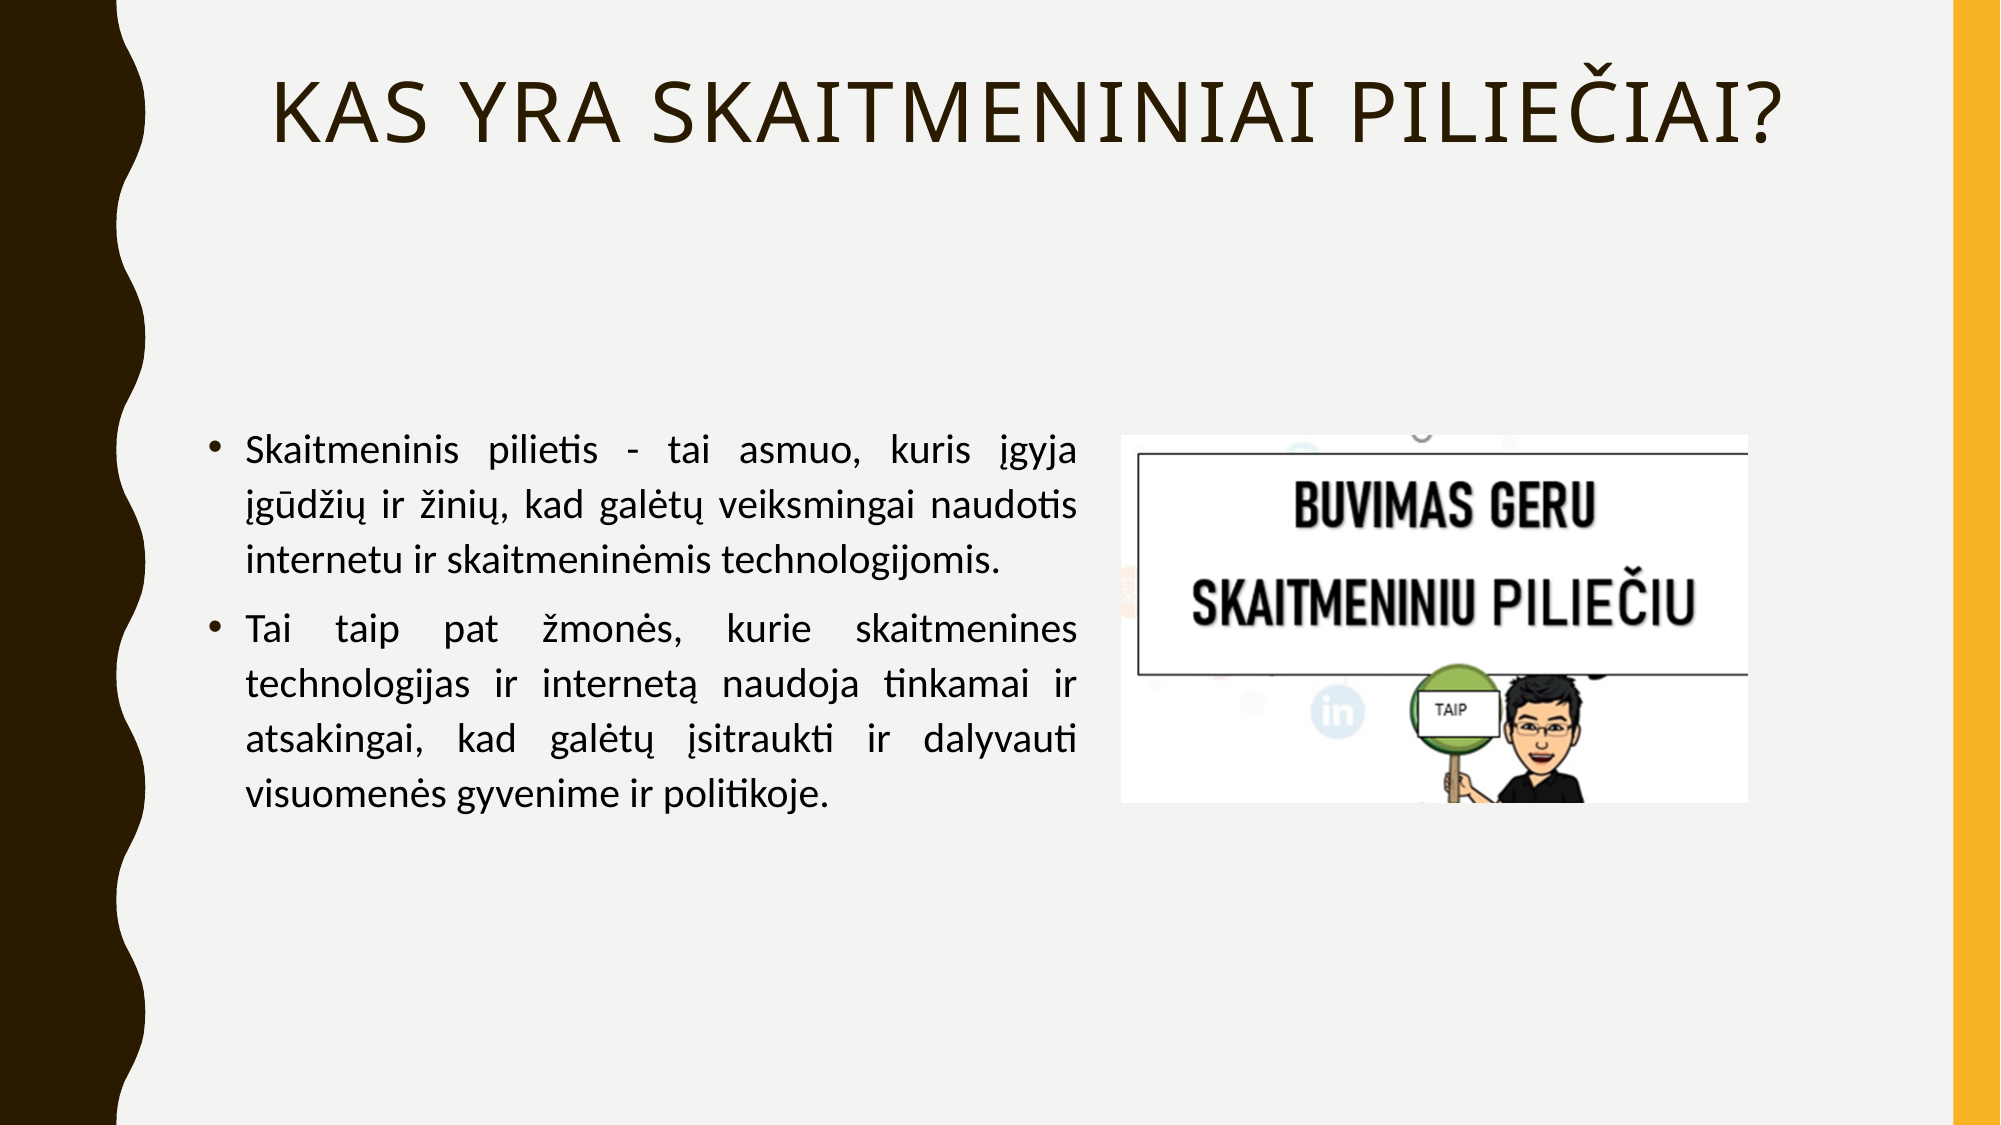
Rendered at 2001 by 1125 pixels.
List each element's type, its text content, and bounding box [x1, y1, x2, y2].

title KAS YRA SKAITMENINIAI PILIEČIAI? [205, 62, 1875, 170]
picture [1121, 435, 1748, 803]
list Skaitmeninis pilietis - tai asmuo, kuris įgyja įgūdžių ir žinių, kad galėtų veiksmingai naudotis internetu ir skaitmeninėmis technologijomis. Tai taip pat žmonės, kurie skaitmenines technologijas ir internetą naudoja tinkamai ir atsakingai, kad galėtų įsitraukti ir dalyvauti visuomenės gyvenime ir politikoje. [192, 408, 1094, 1125]
